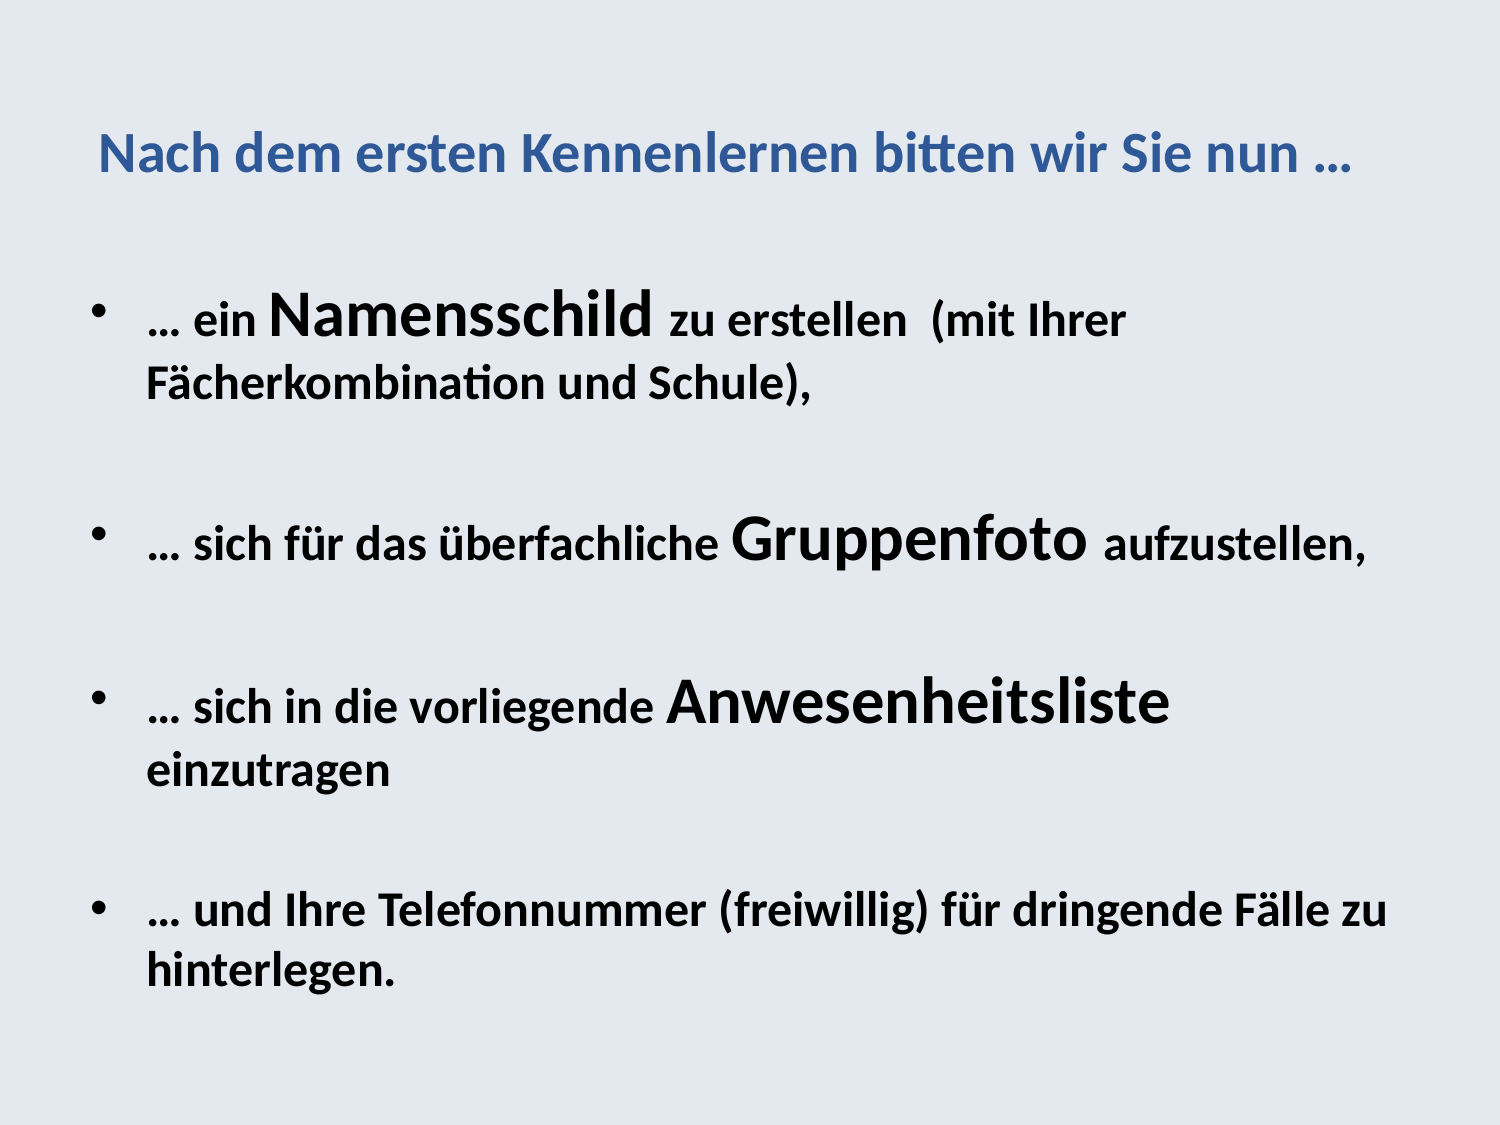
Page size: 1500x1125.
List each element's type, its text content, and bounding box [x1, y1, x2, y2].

title Nach dem ersten Kennenlernen bitten wir Sie nun … [23, 54, 1430, 244]
list … ein Namensschild zu erstellen (mit Ihrer Fächerkombination und Schule), … sich für das überfachliche Gruppenfoto aufzustellen, … sich in die vorliegende Anwesenheitsliste einzutragen … und Ihre Telefonnummer (freiwillig) für dringende Fälle zu hinterlegen. [75, 262, 1425, 1094]
